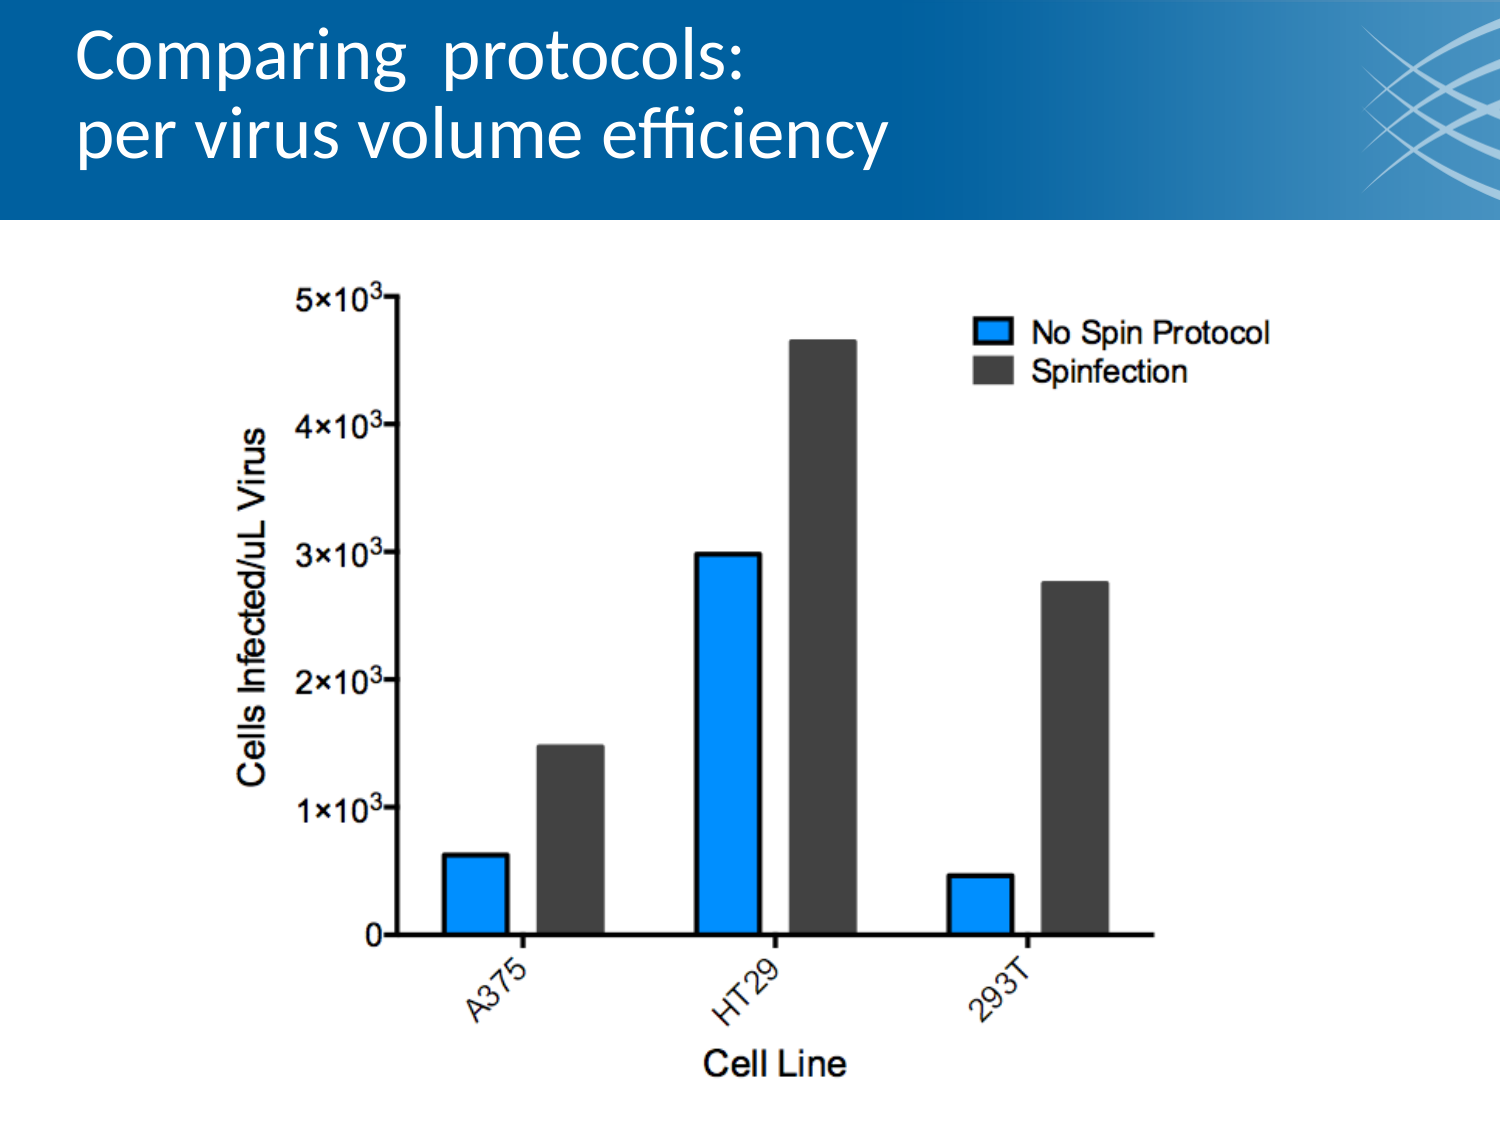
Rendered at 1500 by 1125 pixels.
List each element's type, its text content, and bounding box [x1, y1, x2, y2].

picture [0, 0, 1500, 220]
picture [190, 242, 1287, 1097]
title Comparing protocols: per virus volume efficiency [75, 15, 1351, 196]
